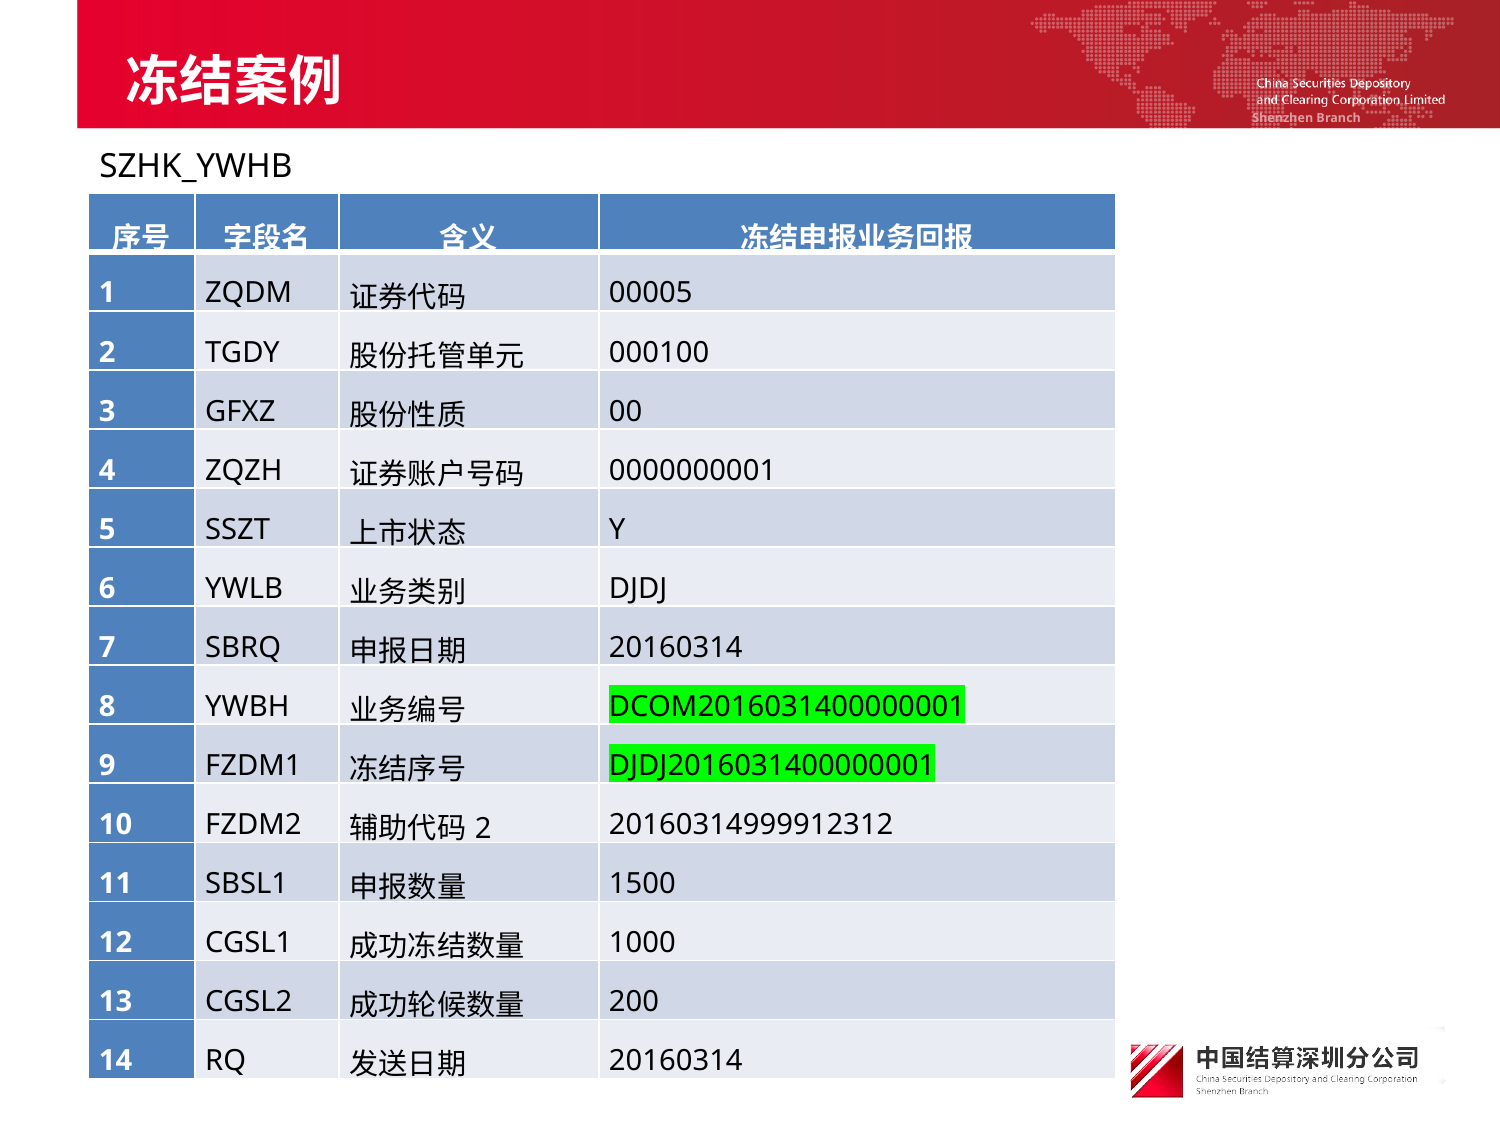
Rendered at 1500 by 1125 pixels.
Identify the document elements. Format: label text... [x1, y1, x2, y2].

table_cell 20160314999912312 [600, 784, 1115, 842]
table_cell 20160314 [600, 1020, 1115, 1078]
table_cell 9 [89, 725, 194, 782]
table_cell 辅助代码2 [340, 784, 598, 842]
table_cell 发送日期 [340, 1020, 598, 1078]
table_cell 1000 [600, 902, 1115, 960]
table_cell 业务编号 [340, 666, 598, 723]
table_cell 证券账户号码 [340, 430, 598, 487]
table_cell 上市状态 [340, 489, 598, 546]
table_cell 00 [600, 371, 1115, 428]
text_box SZHK_YWHB [84, 137, 308, 192]
table_cell 申报日期 [340, 607, 598, 664]
table_cell SBSL1 [196, 843, 338, 901]
text_box 冻结案例 [110, 30, 1495, 119]
table_cell 申报数量 [340, 843, 598, 901]
table_header 含义 [340, 194, 598, 249]
table_cell ZQZH [196, 430, 338, 487]
table_cell FZDM2 [196, 784, 338, 842]
table_cell 14 [89, 1020, 194, 1078]
table_cell 成功冻结数量 [340, 902, 598, 960]
table_cell 1 [89, 255, 194, 310]
table_cell 3 [89, 371, 194, 428]
table_cell FZDM1 [196, 725, 338, 782]
table_cell 2 [89, 312, 194, 369]
table_cell YWBH [196, 666, 338, 723]
table_cell 股份托管单元 [340, 312, 598, 369]
table_cell 00005 [600, 255, 1115, 310]
table_cell 10 [89, 784, 194, 842]
table_cell 股份性质 [340, 371, 598, 428]
table_cell SBRQ [196, 607, 338, 664]
picture [0, 0, 1500, 1125]
table_cell 000100 [600, 312, 1115, 369]
table_cell 1500 [600, 843, 1115, 901]
table_header 字段名 [196, 194, 338, 249]
table_cell 业务类别 [340, 548, 598, 605]
table_cell DJDJ2016031400000001 [600, 725, 1115, 782]
table_cell YWLB [196, 548, 338, 605]
table_cell 11 [89, 843, 194, 901]
table_cell DCOM2016031400000001 [600, 666, 1115, 723]
table_cell 7 [89, 607, 194, 664]
table_cell 12 [89, 902, 194, 960]
table_cell 200 [600, 961, 1115, 1019]
table_cell 冻结序号 [340, 725, 598, 782]
table_cell 20160314 [600, 607, 1115, 664]
table_cell RQ [196, 1020, 338, 1078]
table_cell TGDY [196, 312, 338, 369]
table_cell 证券代码 [340, 255, 598, 310]
table_cell 0000000001 [600, 430, 1115, 487]
table_cell 6 [89, 548, 194, 605]
table_cell CGSL1 [196, 902, 338, 960]
table_cell 5 [89, 489, 194, 546]
table_header 序号 [89, 194, 194, 249]
table_cell CGSL2 [196, 961, 338, 1019]
table_header 冻结申报业务回报 [600, 194, 1115, 249]
table_cell 8 [89, 666, 194, 723]
table_cell 成功轮候数量 [340, 961, 598, 1019]
table_cell Y [600, 489, 1115, 546]
table_cell 4 [89, 430, 194, 487]
table_cell ZQDM [196, 255, 338, 310]
table_cell GFXZ [196, 371, 338, 428]
table_cell 13 [89, 961, 194, 1019]
table_cell SSZT [196, 489, 338, 546]
table_cell DJDJ [600, 548, 1115, 605]
